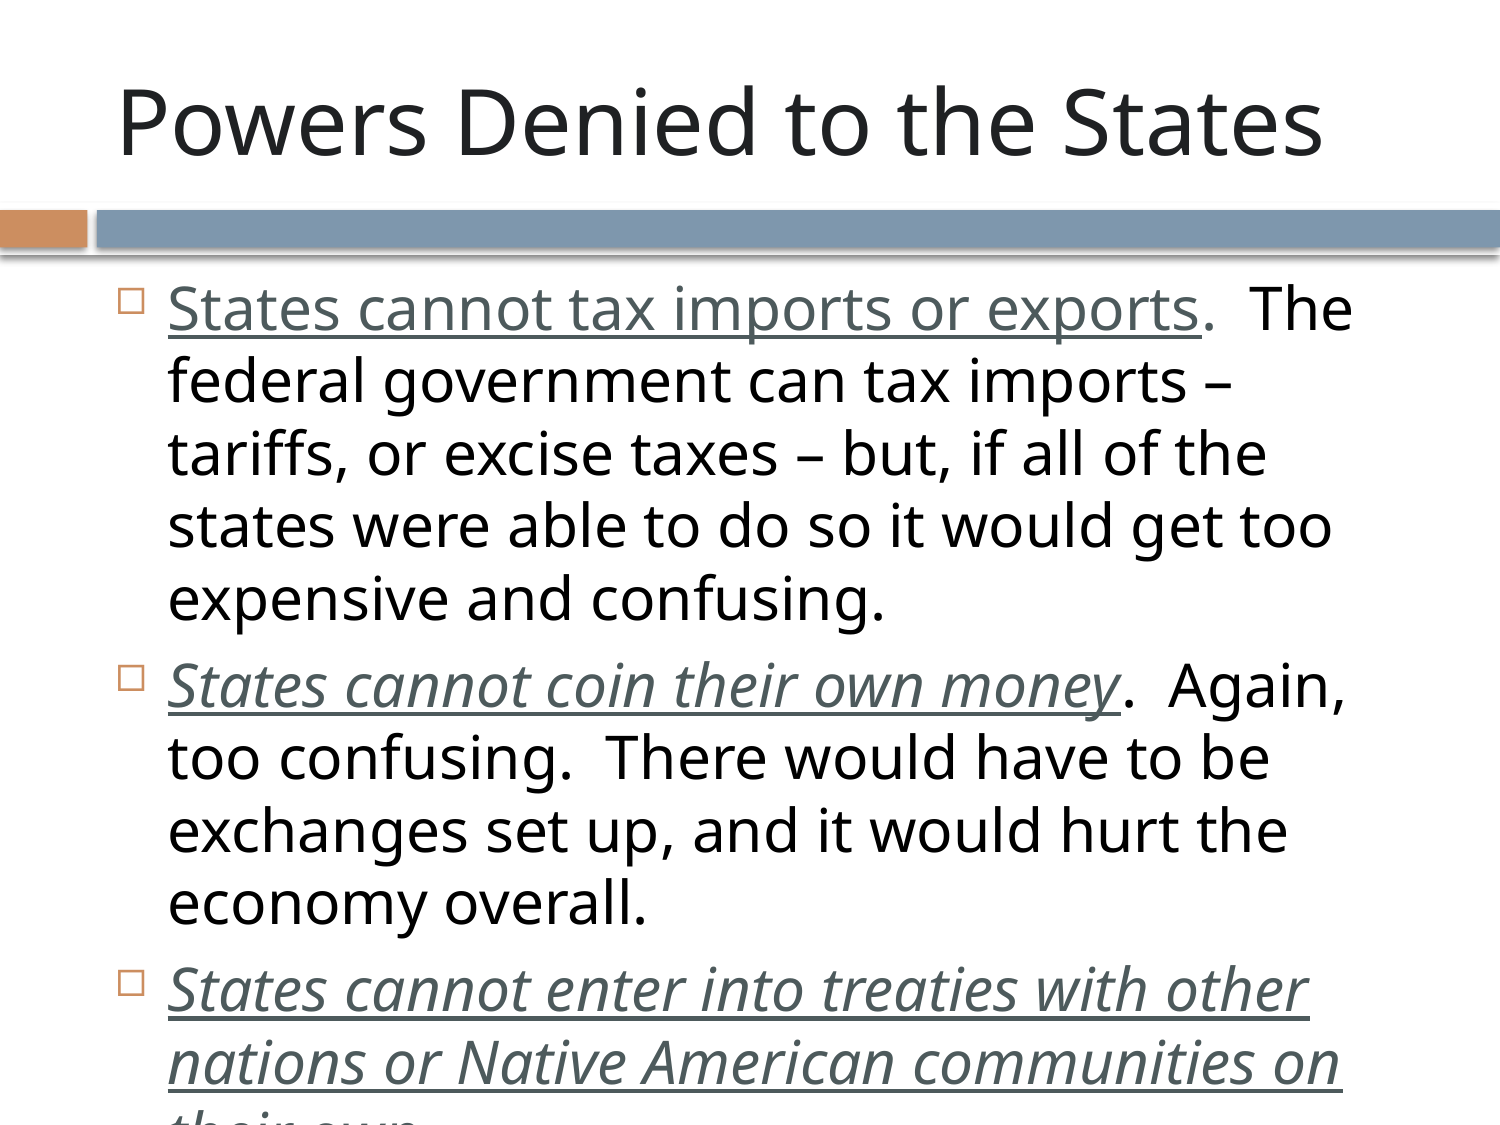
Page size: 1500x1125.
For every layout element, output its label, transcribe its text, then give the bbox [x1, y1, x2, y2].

title Powers Denied to the States [100, 37, 1438, 200]
list States cannot tax imports or exports. The federal government can tax imports – tariffs, or excise taxes – but, if all of the states were able to do so it would get too expensive and confusing. States cannot coin their own money. Again, too confusing. There would have to be exchanges set up, and it would hurt the economy overall. States cannot enter into treaties with other nations or Native American communities on their own. [100, 262, 1438, 1000]
